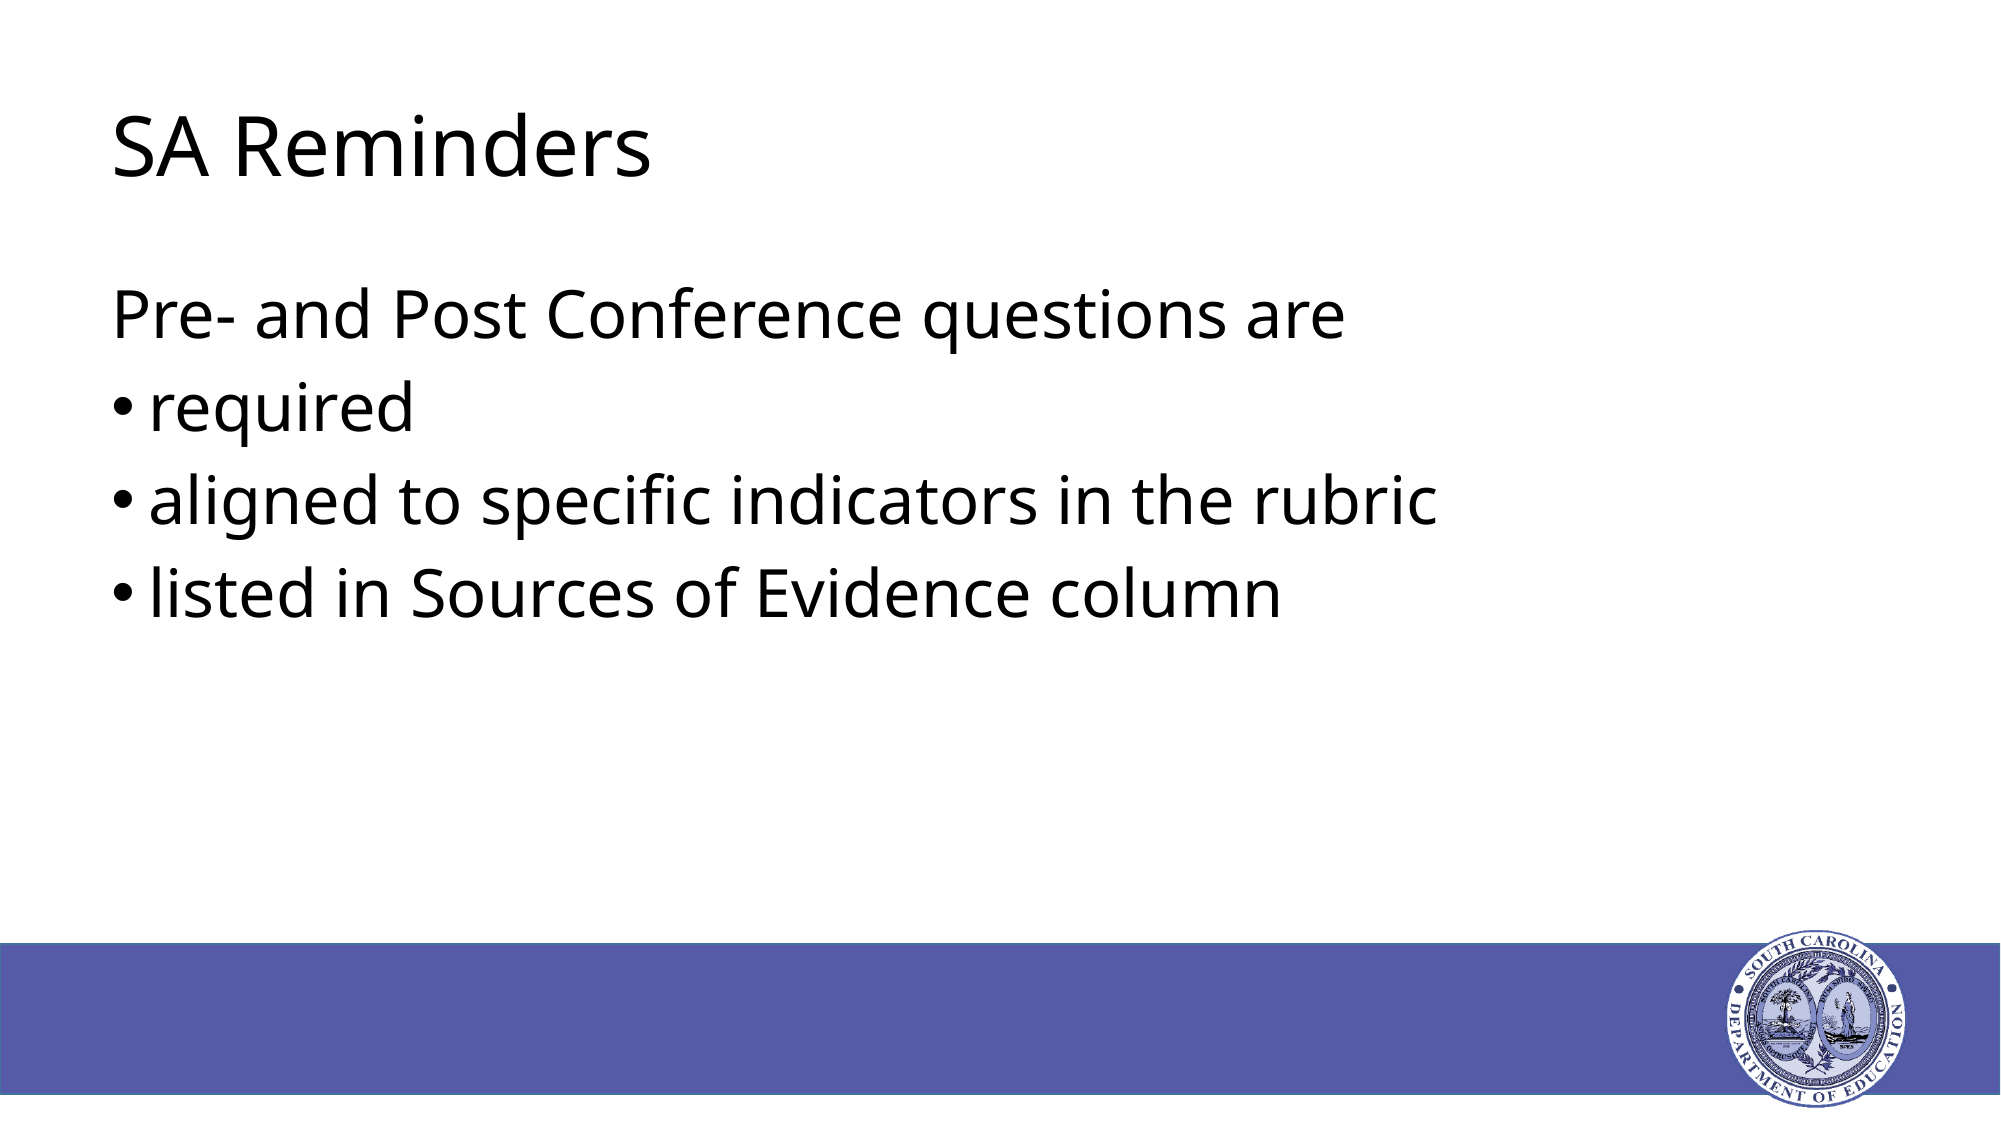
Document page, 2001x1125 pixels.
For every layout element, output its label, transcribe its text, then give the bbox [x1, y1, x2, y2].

title SA Reminders [96, 59, 1897, 240]
list Pre- and Post Conference questions are required aligned to specific indicators in the rubric listed in Sources of Evidence column [96, 273, 1897, 926]
picture [1723, 928, 1907, 1109]
